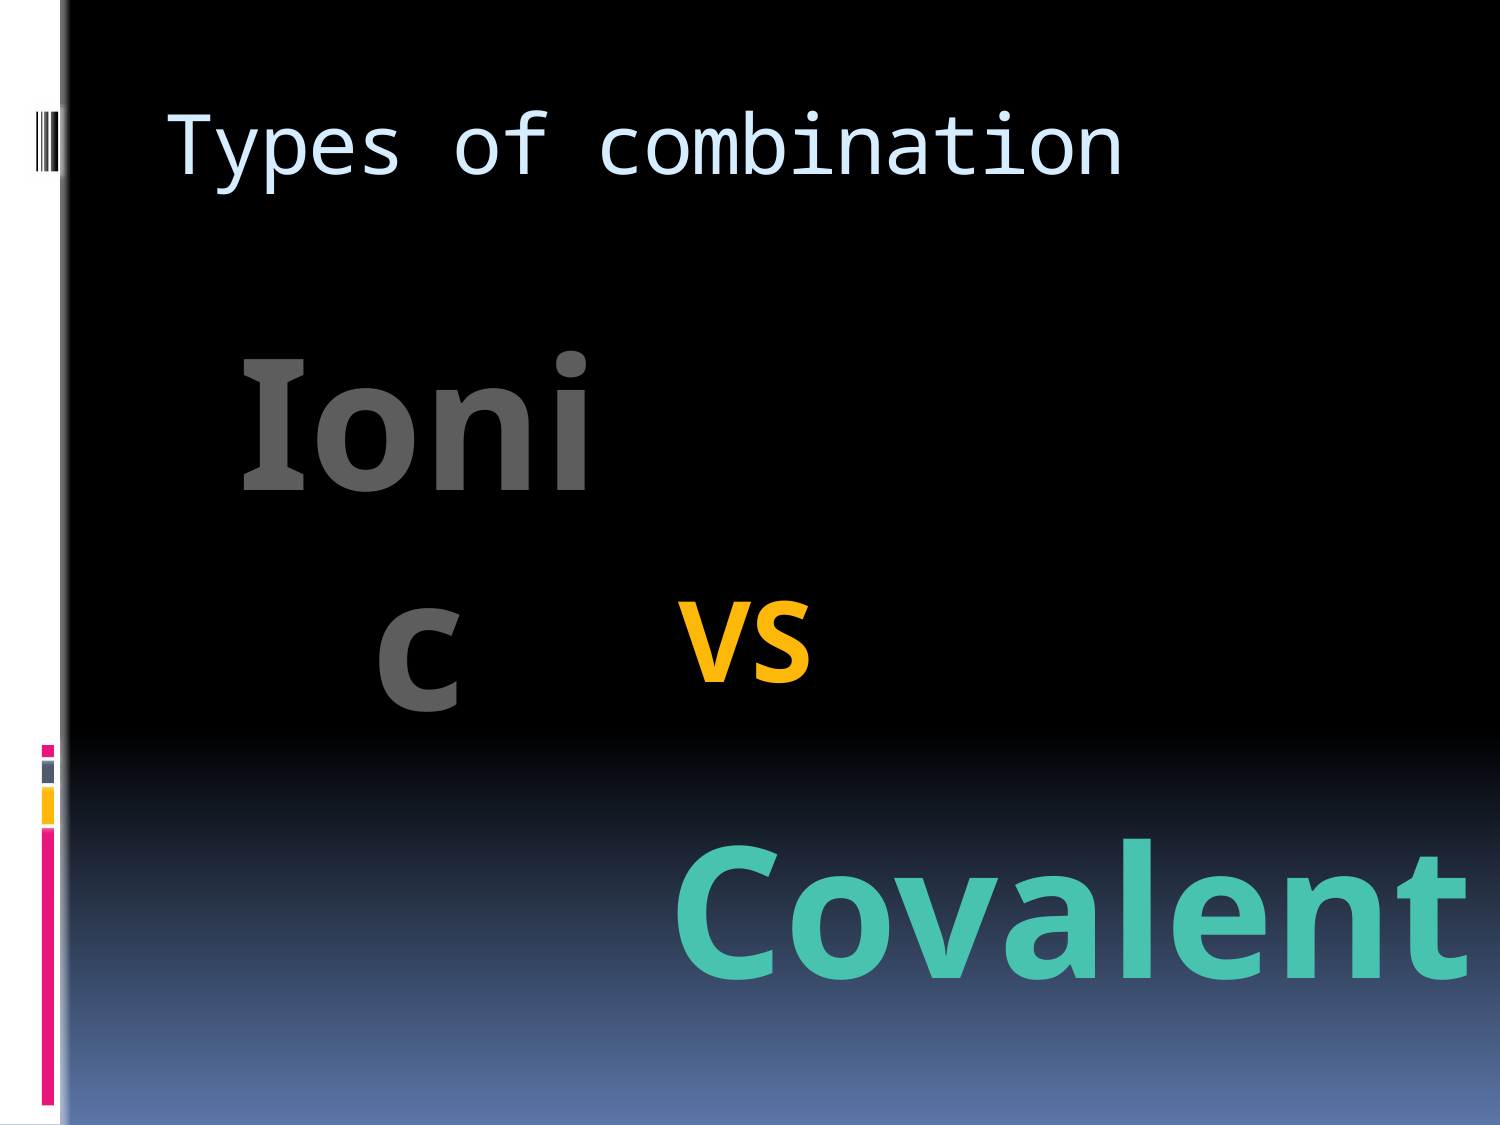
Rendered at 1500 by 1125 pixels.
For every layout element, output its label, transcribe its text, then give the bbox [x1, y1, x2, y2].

text_box Ionic [187, 299, 650, 755]
title Types of combination [150, 83, 1425, 234]
text_box VS [662, 562, 829, 713]
text_box Covalent [652, 787, 1489, 1023]
